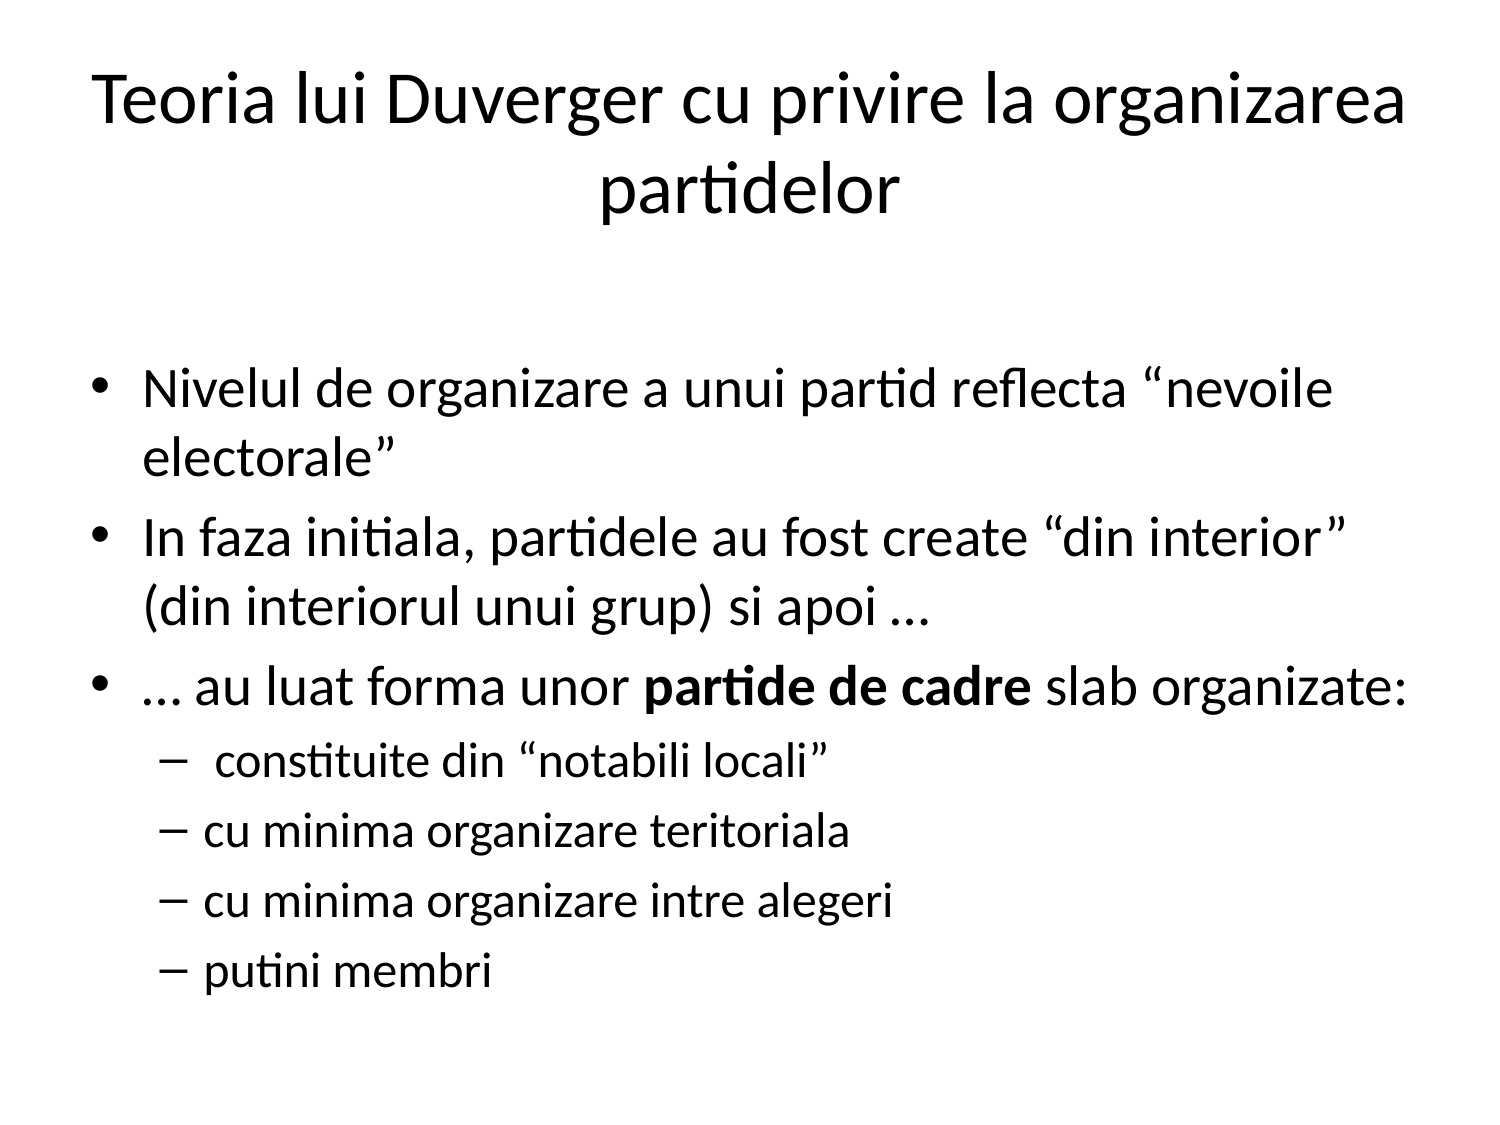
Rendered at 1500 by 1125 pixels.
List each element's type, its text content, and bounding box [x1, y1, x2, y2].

list Nivelul de organizare a unui partid reflecta “nevoile electorale” In faza initiala, partidele au fost create “din interior” (din interiorul unui grup) si apoi … … au luat forma unor partide de cadre slab organizate: constituite din “notabili locali” cu minima organizare teritoriala cu minima organizare intre alegeri putini membri [75, 262, 1463, 1005]
title Teoria lui Duverger cu privire la organizarea partidelor [75, 45, 1425, 233]
